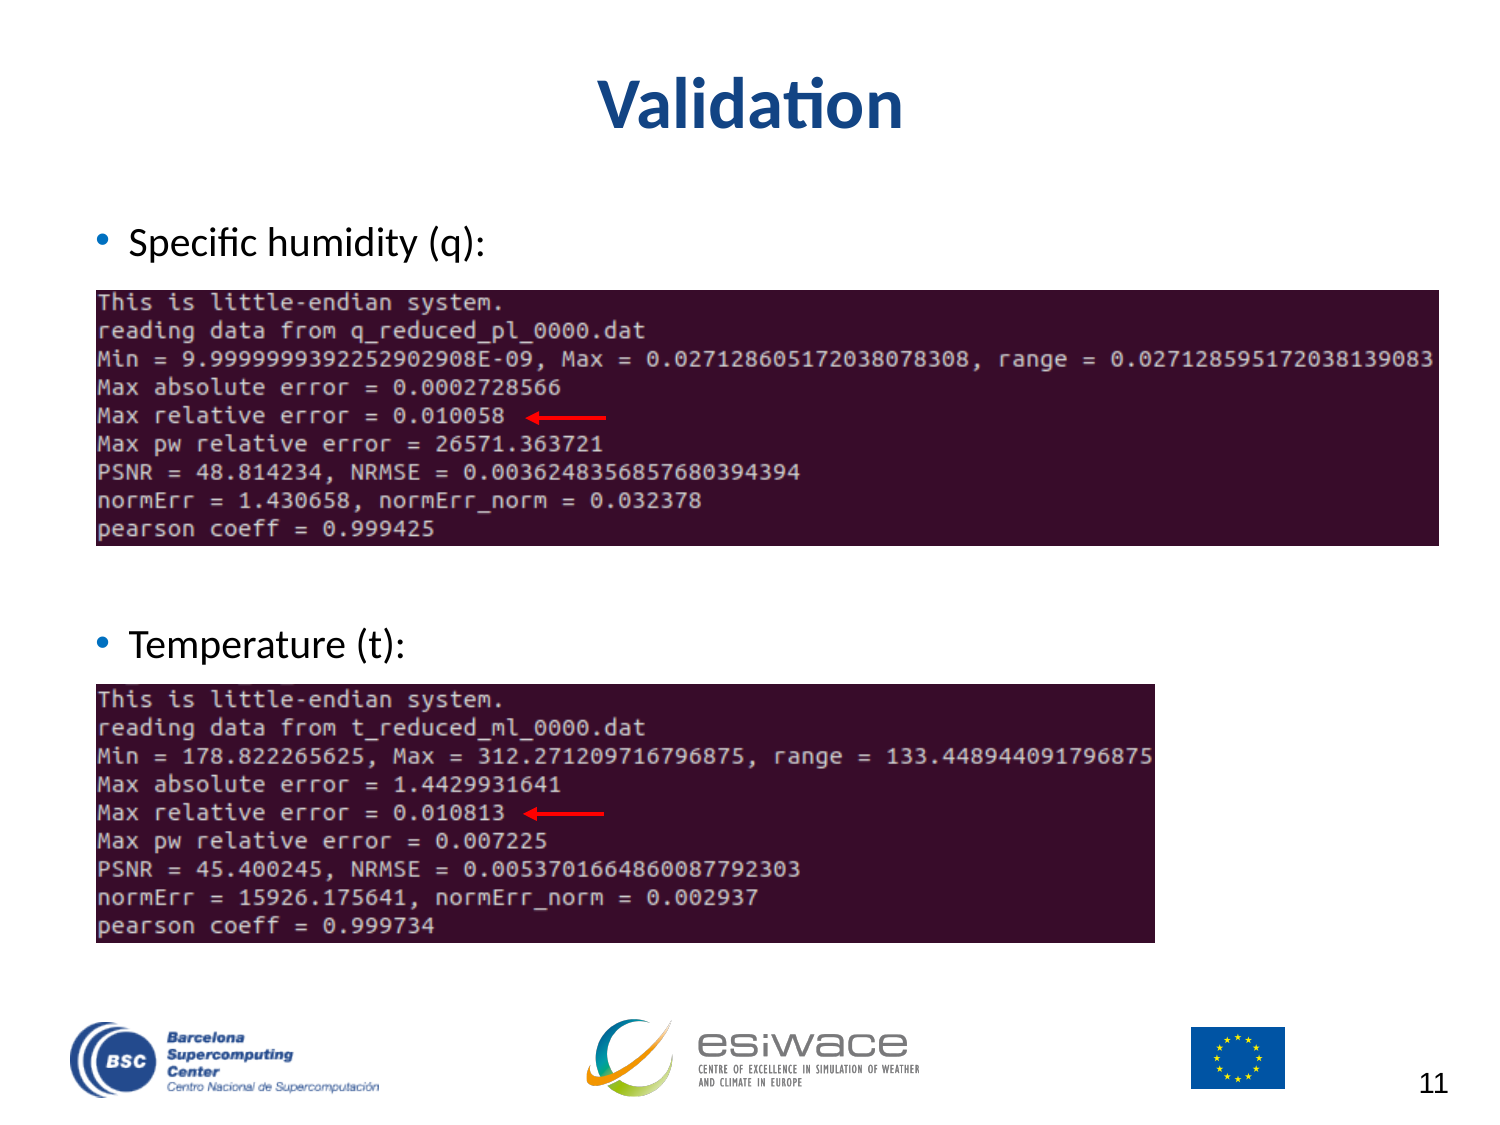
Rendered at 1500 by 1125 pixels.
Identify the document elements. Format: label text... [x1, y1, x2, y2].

list Specific humidity (q): Temperature (t): [76, 199, 1427, 993]
picture [70, 1022, 379, 1098]
picture [96, 684, 1155, 944]
picture [580, 1017, 920, 1099]
slide_number ‹#› [1403, 1038, 1494, 1125]
picture [1190, 1027, 1285, 1090]
picture [96, 290, 1439, 546]
title Validation [76, 35, 1427, 174]
